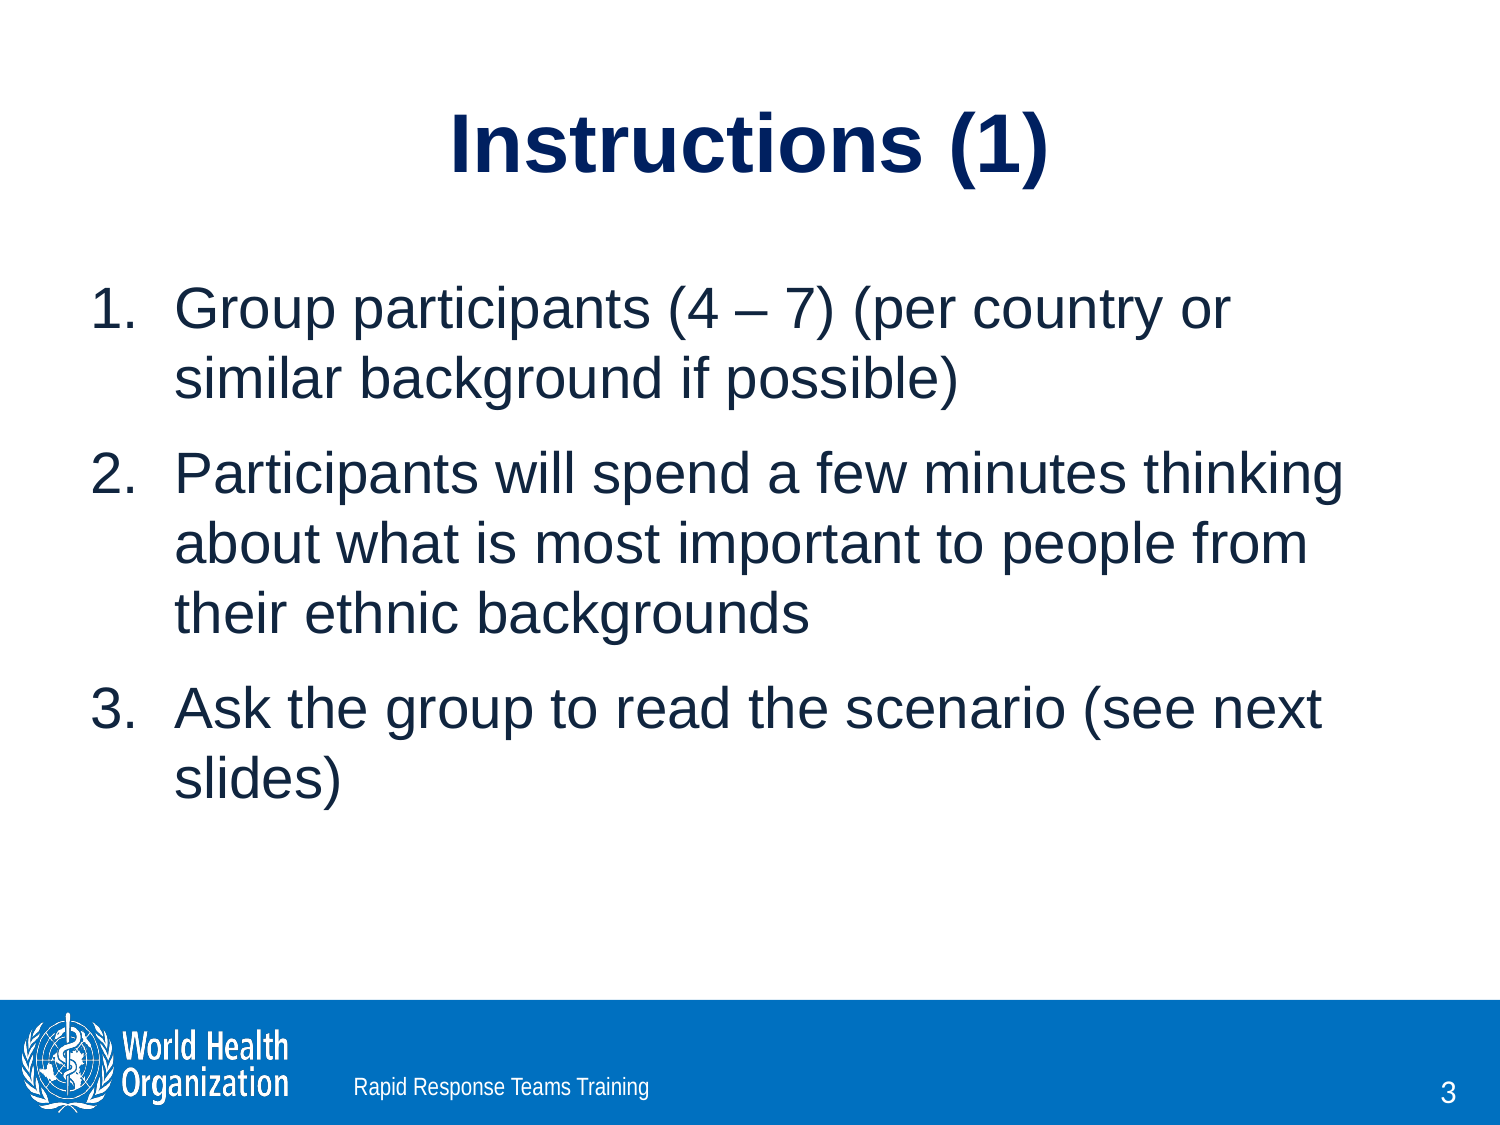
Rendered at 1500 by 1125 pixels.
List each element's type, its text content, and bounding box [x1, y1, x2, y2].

list Group participants (4 – 7) (per country or similar background if possible) Participants will spend a few minutes thinking about what is most important to people from their ethnic backgrounds Ask the group to read the scenario (see next slides) [75, 262, 1425, 1005]
title Instructions (1) [75, 45, 1425, 233]
picture [21, 1012, 288, 1113]
